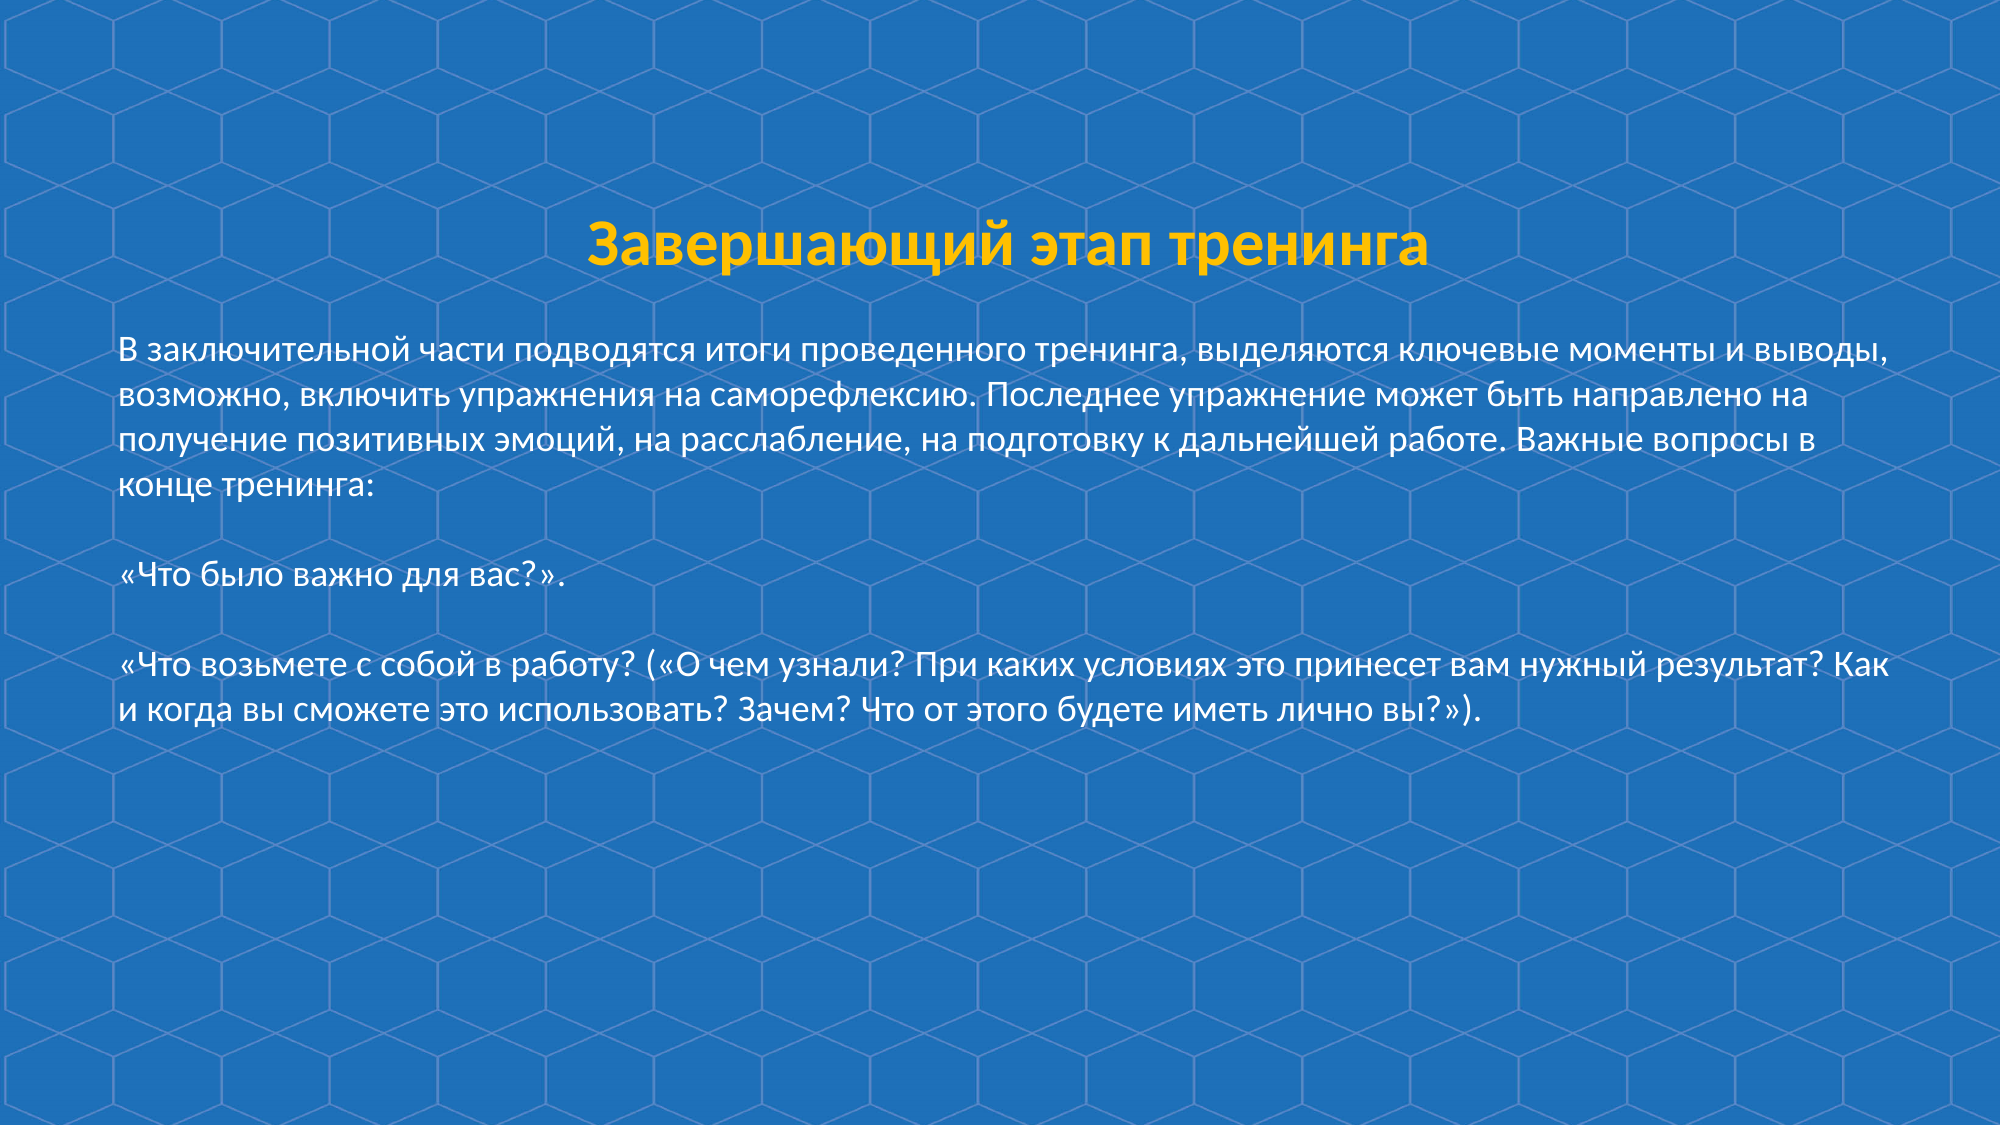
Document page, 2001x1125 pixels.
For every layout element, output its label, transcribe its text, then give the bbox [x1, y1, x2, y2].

text_box Завершающий этап тренинга В заключительной части подводятся итоги проведенного тренинга, выделяются ключевые моменты и выводы, возможно, включить упражнения на саморефлексию. Последнее упражнение может быть направлено на получение позитивных эмоций, на расслабление, на подготовку к дальнейшей работе. Важные вопросы в конце тренинга: «Что было важно для вас?». «Что возьмете с собой в работу? («О чем узнали? При каких условиях это принесет вам нужный результат? Как и когда вы сможете это использовать? Зачем? Что от этого будете иметь лично вы?»). [103, 191, 1916, 737]
picture [0, 0, 2000, 1125]
